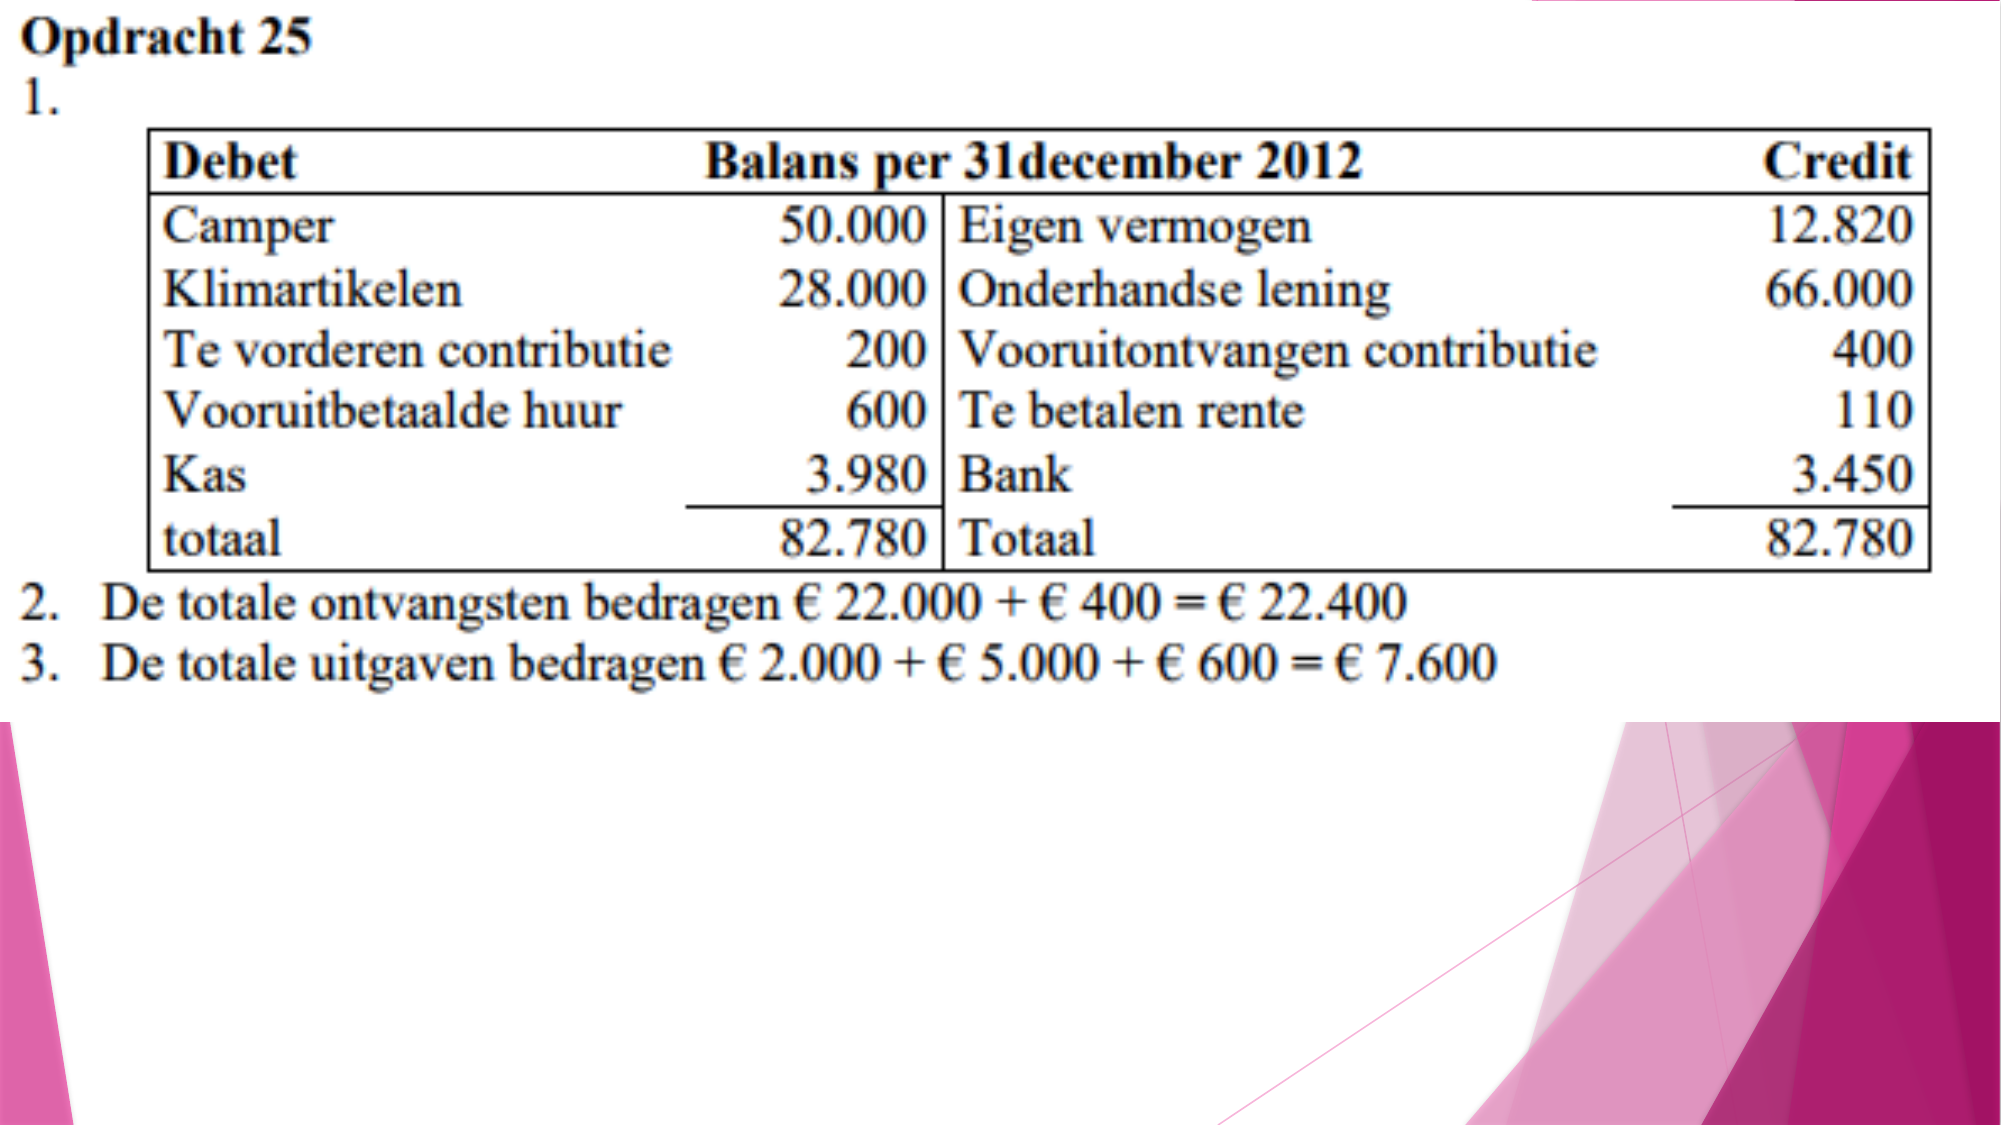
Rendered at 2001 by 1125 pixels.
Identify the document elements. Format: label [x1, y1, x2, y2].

picture [0, 0, 2000, 723]
